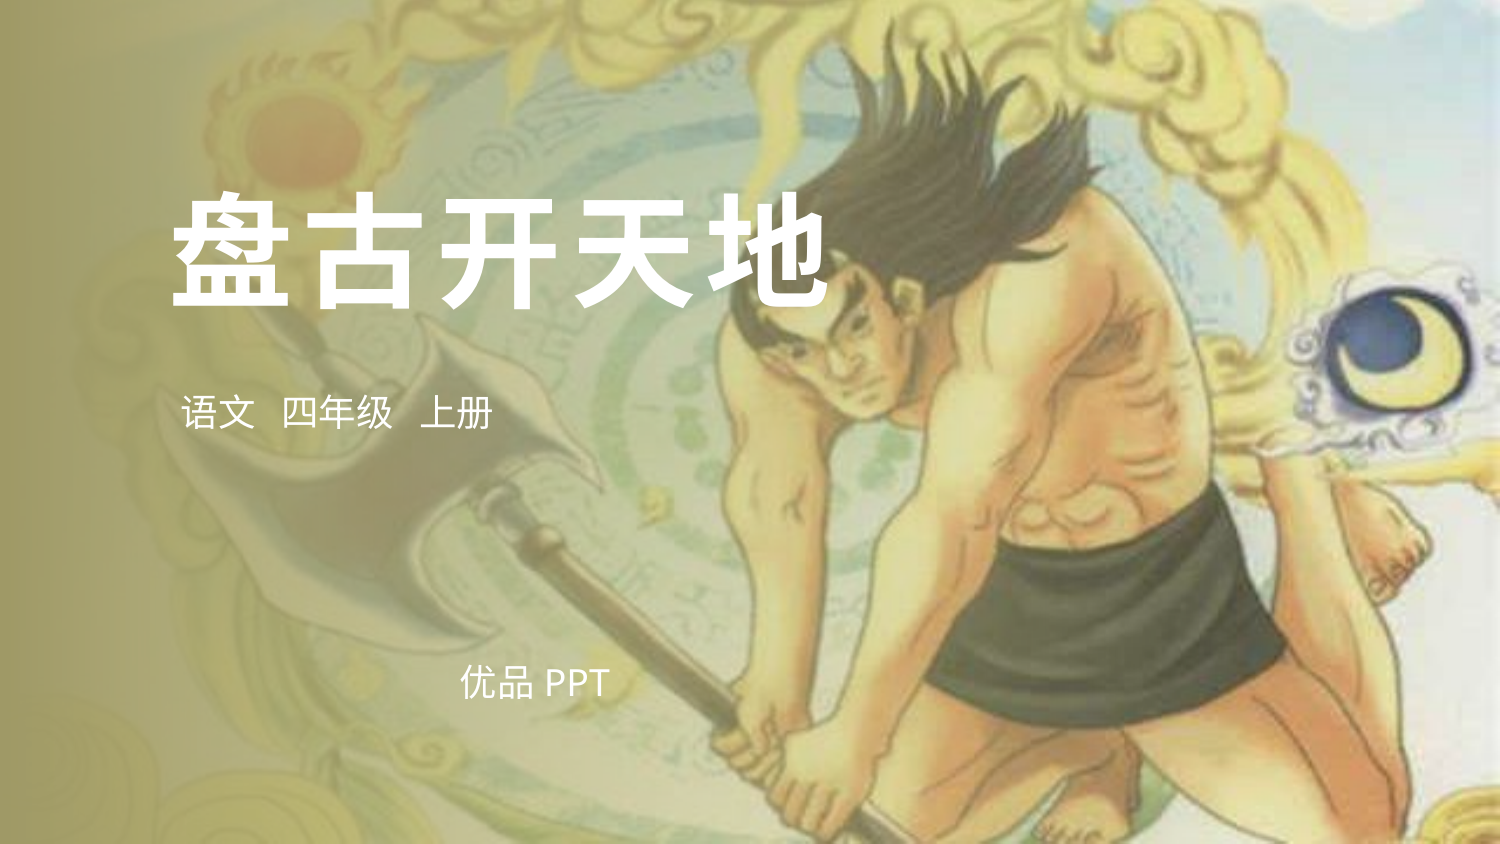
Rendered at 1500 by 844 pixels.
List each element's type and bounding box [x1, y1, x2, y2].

text_box [155, 173, 937, 443]
picture [0, 0, 1500, 844]
